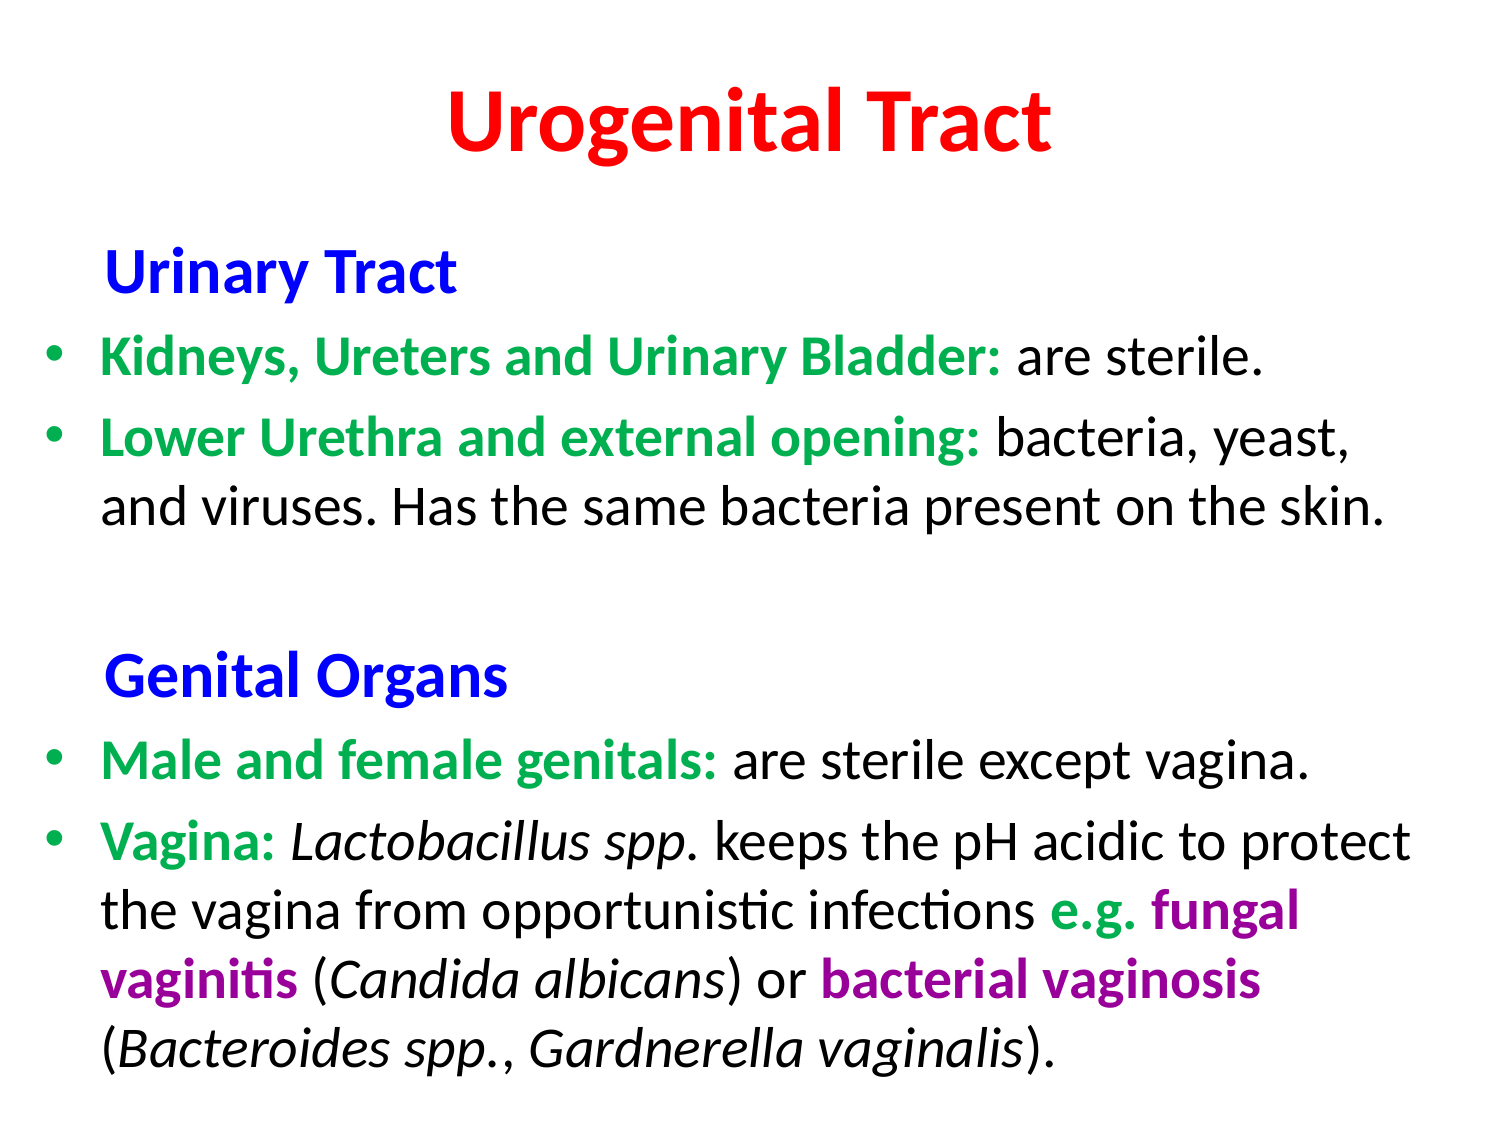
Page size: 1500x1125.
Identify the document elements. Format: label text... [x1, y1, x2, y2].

list Urinary Tract Kidneys, Ureters and Urinary Bladder: are sterile. Lower Urethra and external opening: bacteria, yeast, and viruses. Has the same bacteria present on the skin. Genital Organs Male and female genitals: are sterile except vagina. Vagina: Lactobacillus spp. keeps the pH acidic to protect the vagina from opportunistic infections e.g. fungal vaginitis (Candida albicans) or bacterial vaginosis (Bacteroides spp., Gardnerella vaginalis). [29, 219, 1447, 1088]
title Urogenital Tract [75, 45, 1425, 185]
